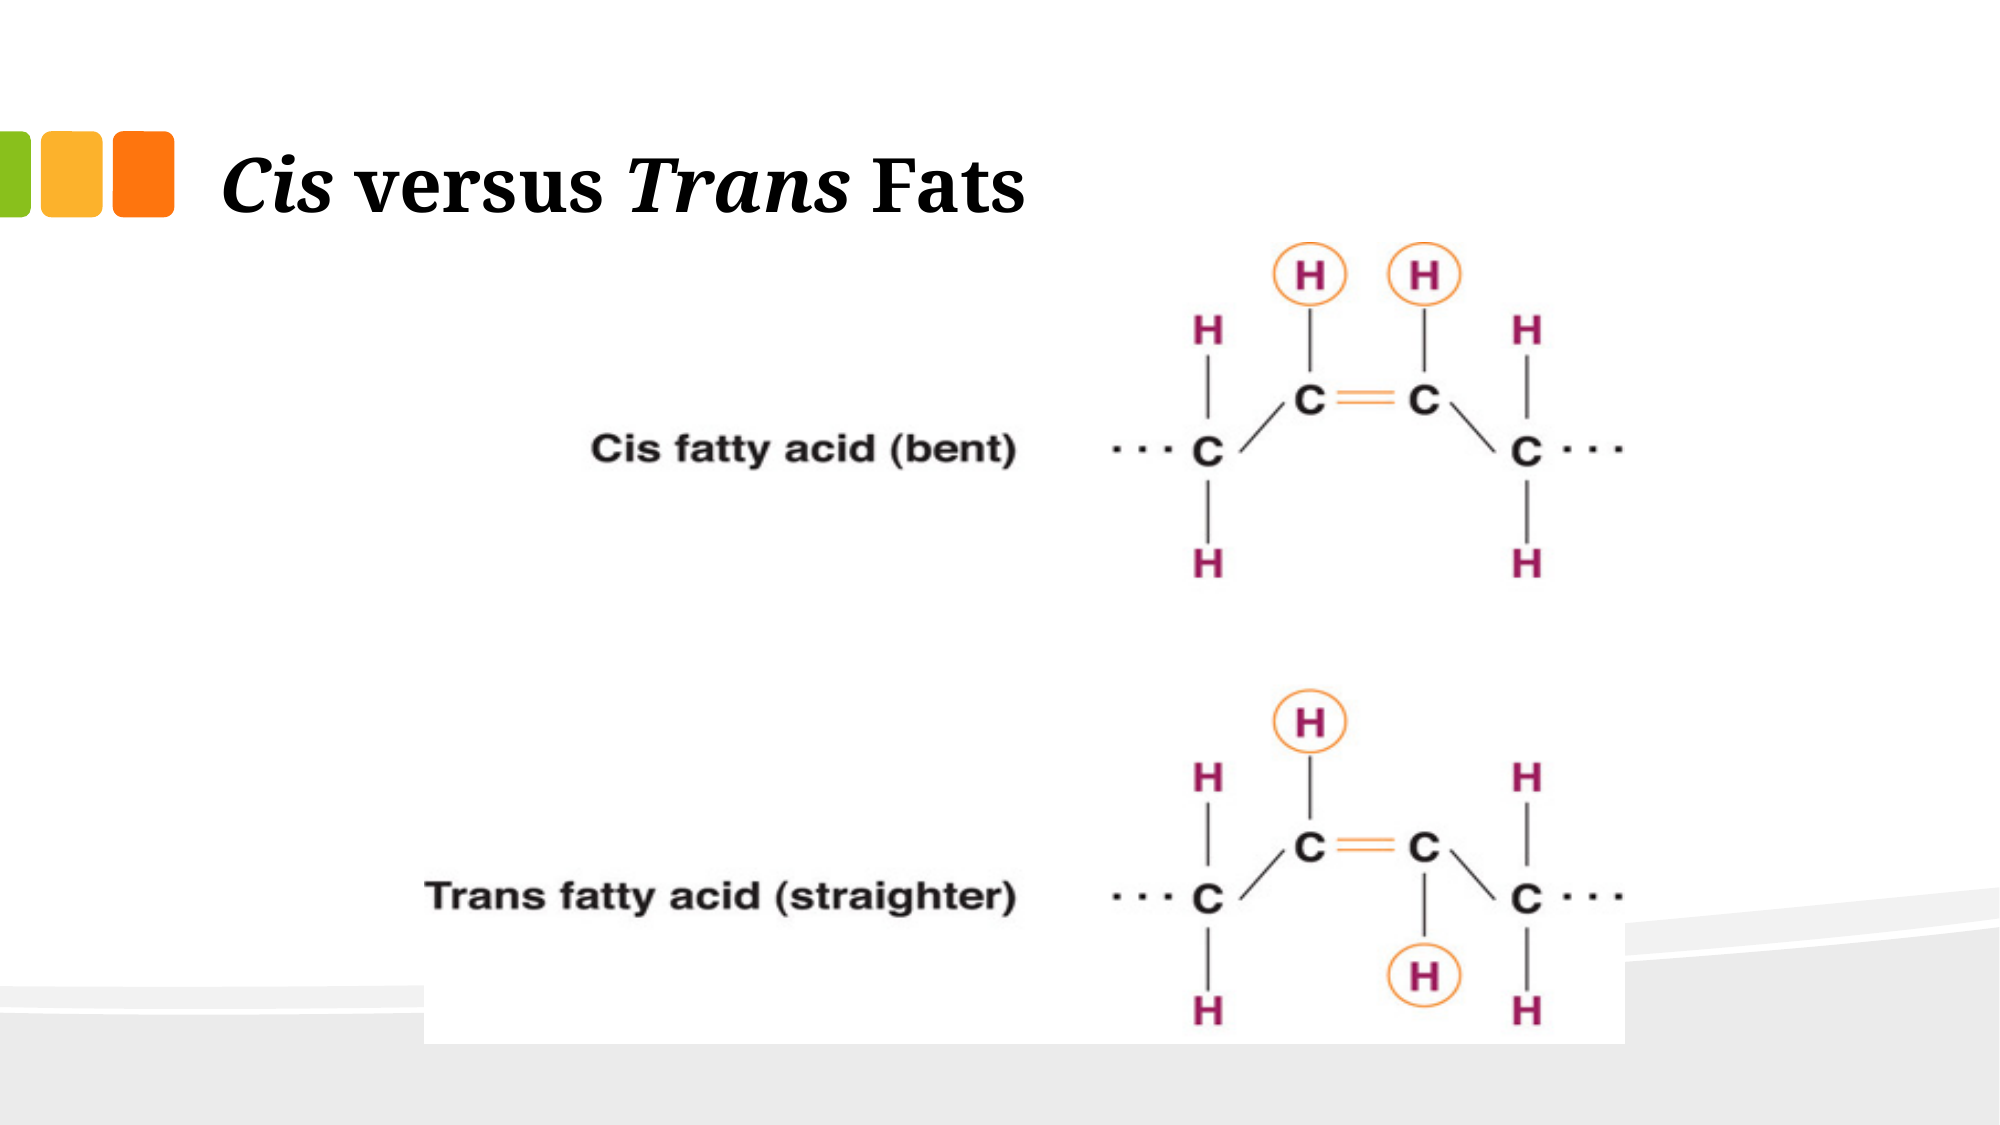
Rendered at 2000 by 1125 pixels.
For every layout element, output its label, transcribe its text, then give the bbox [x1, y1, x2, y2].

title Cis versus Trans Fats [199, 24, 1800, 238]
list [424, 241, 1625, 1044]
